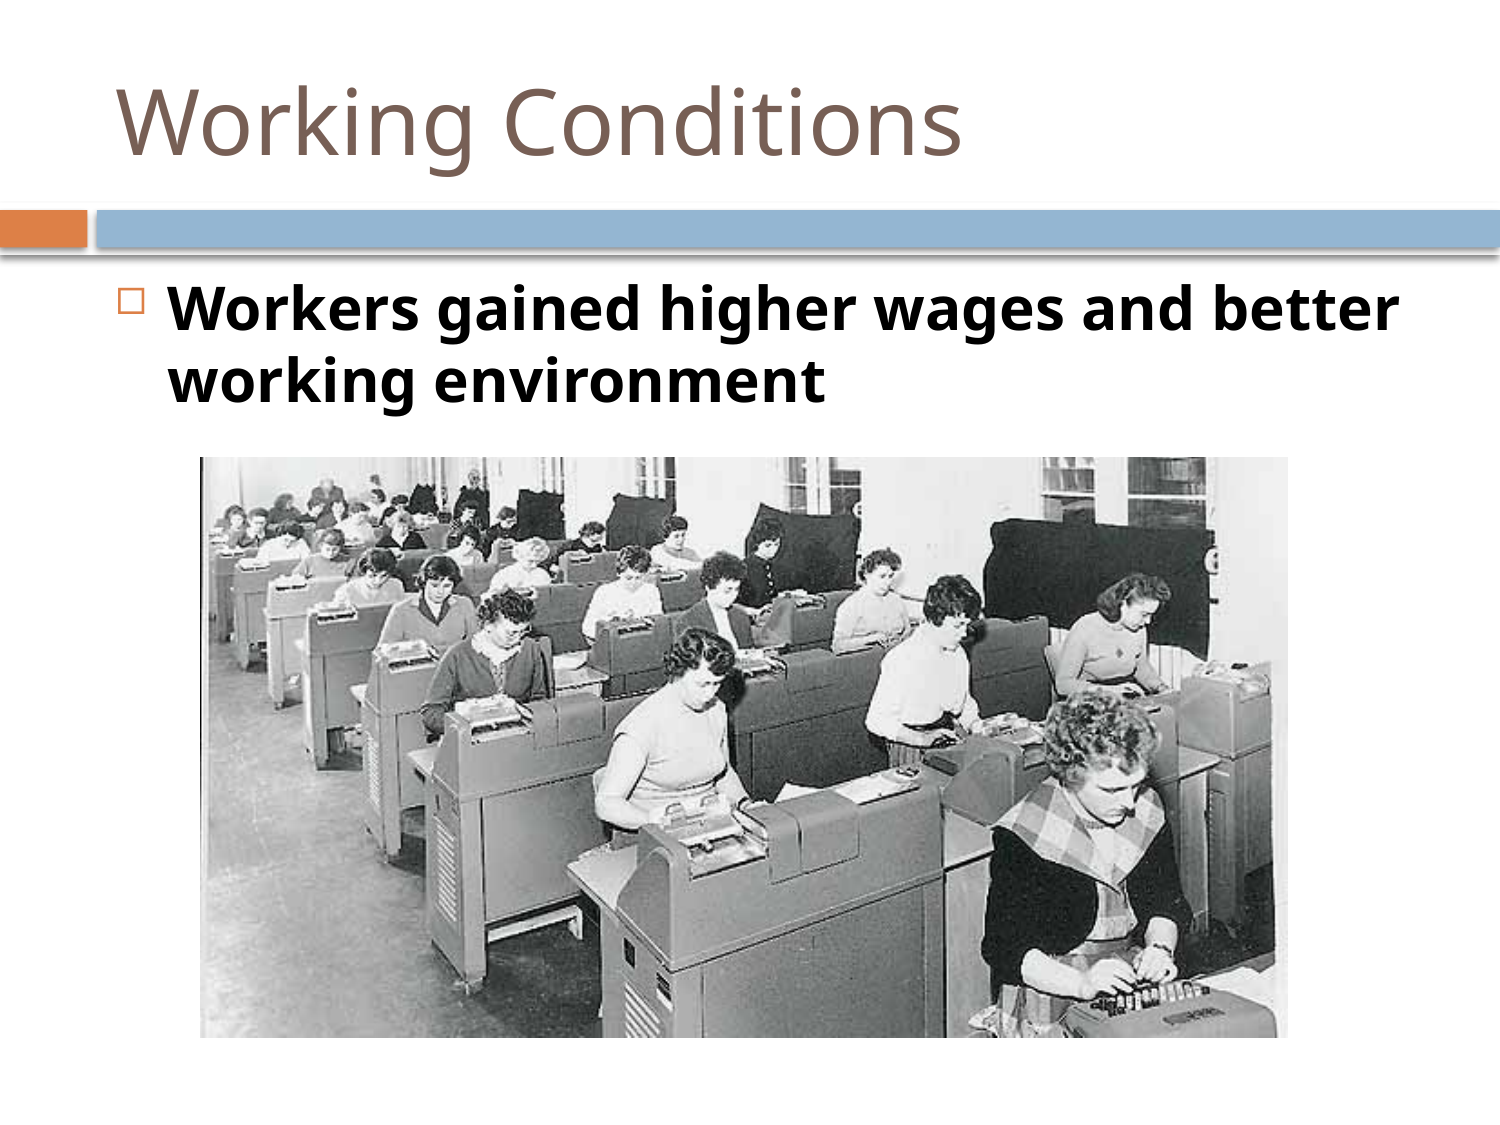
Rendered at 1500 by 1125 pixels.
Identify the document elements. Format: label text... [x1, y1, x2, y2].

picture [199, 457, 1288, 1038]
list Workers gained higher wages and better working environment [100, 262, 1438, 1000]
title Working Conditions [100, 37, 1438, 200]
